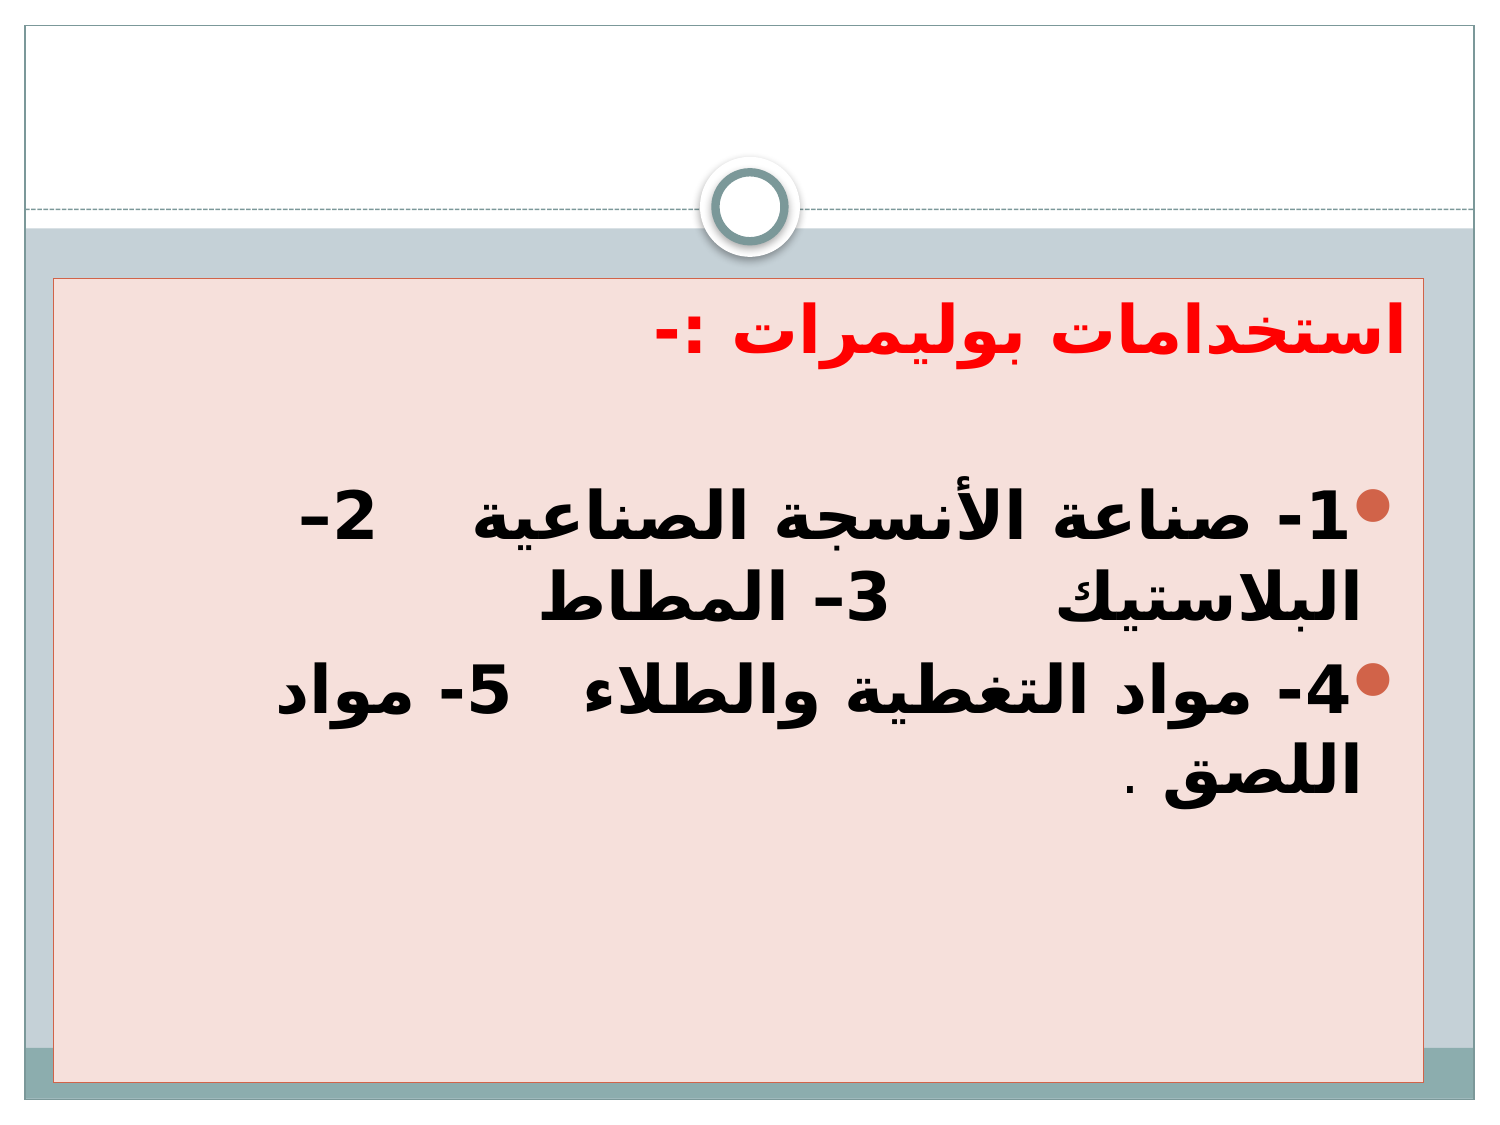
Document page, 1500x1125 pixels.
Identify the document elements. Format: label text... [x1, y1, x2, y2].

list استخدامات بوليمرات :- 1- صناعة الأنسجة الصناعية 2– البلاستيك 3– المطاط 4- مواد التغطية والطلاء 5- مواد اللصق . [53, 278, 1424, 1083]
